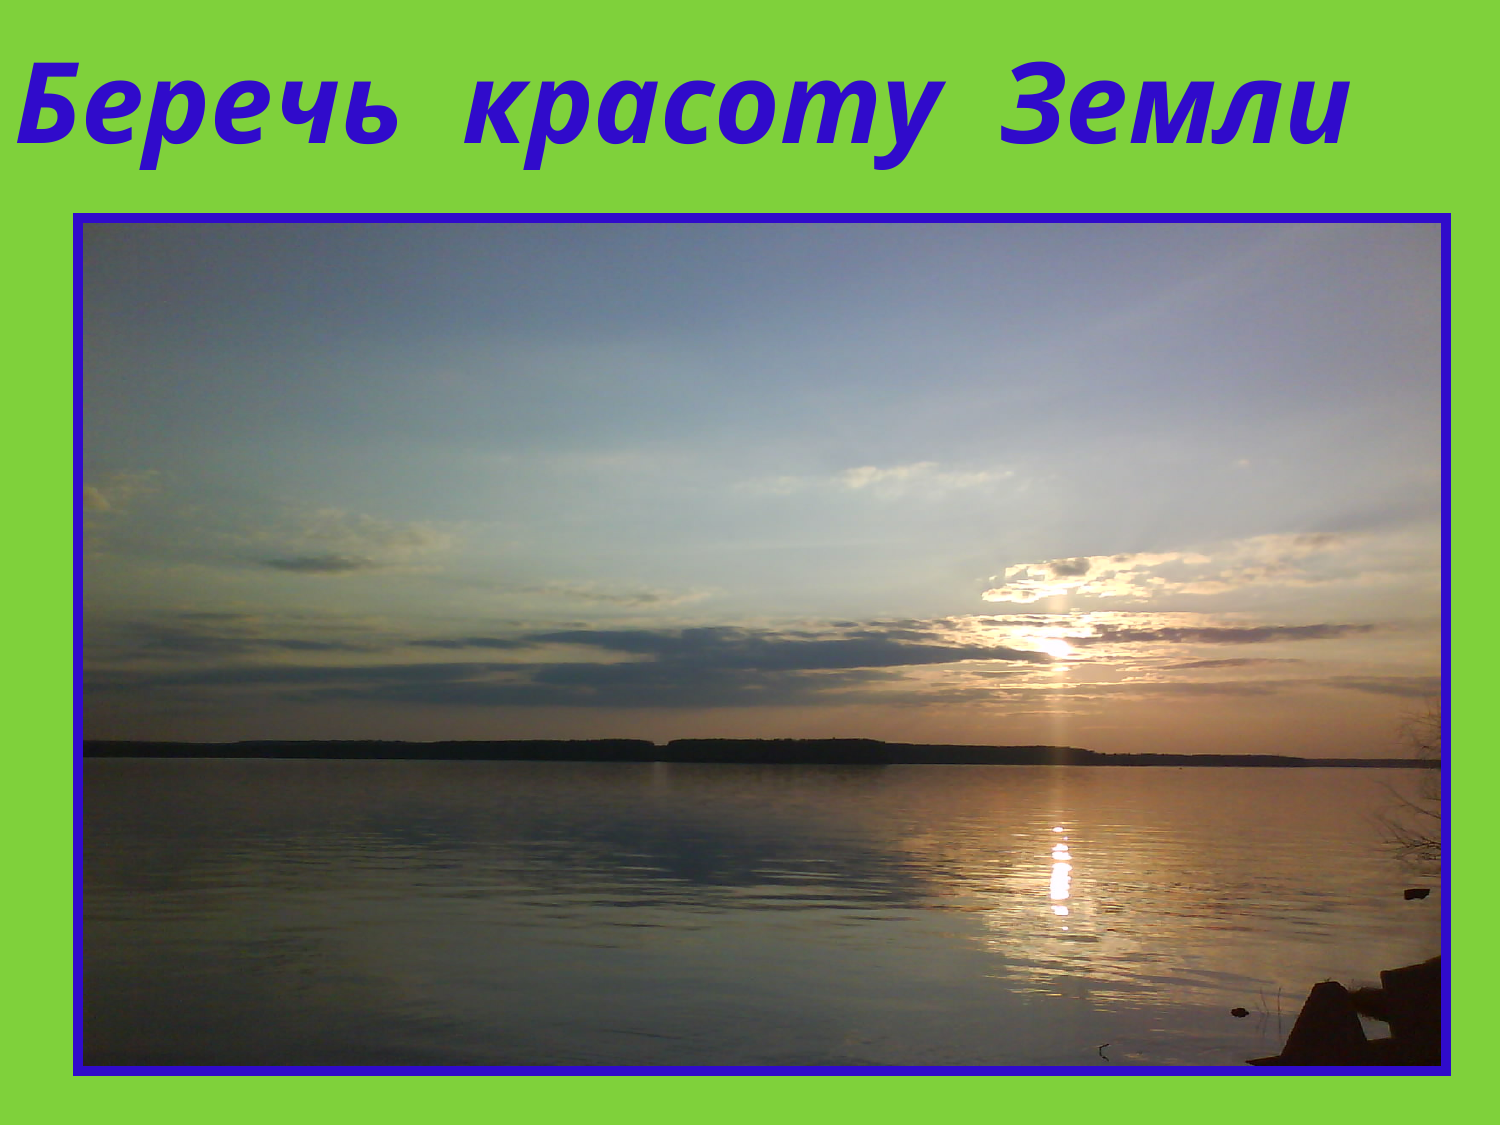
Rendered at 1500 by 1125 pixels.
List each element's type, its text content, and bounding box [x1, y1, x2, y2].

title Беречь красоту Земли [0, 0, 1500, 197]
picture [82, 222, 1442, 1067]
